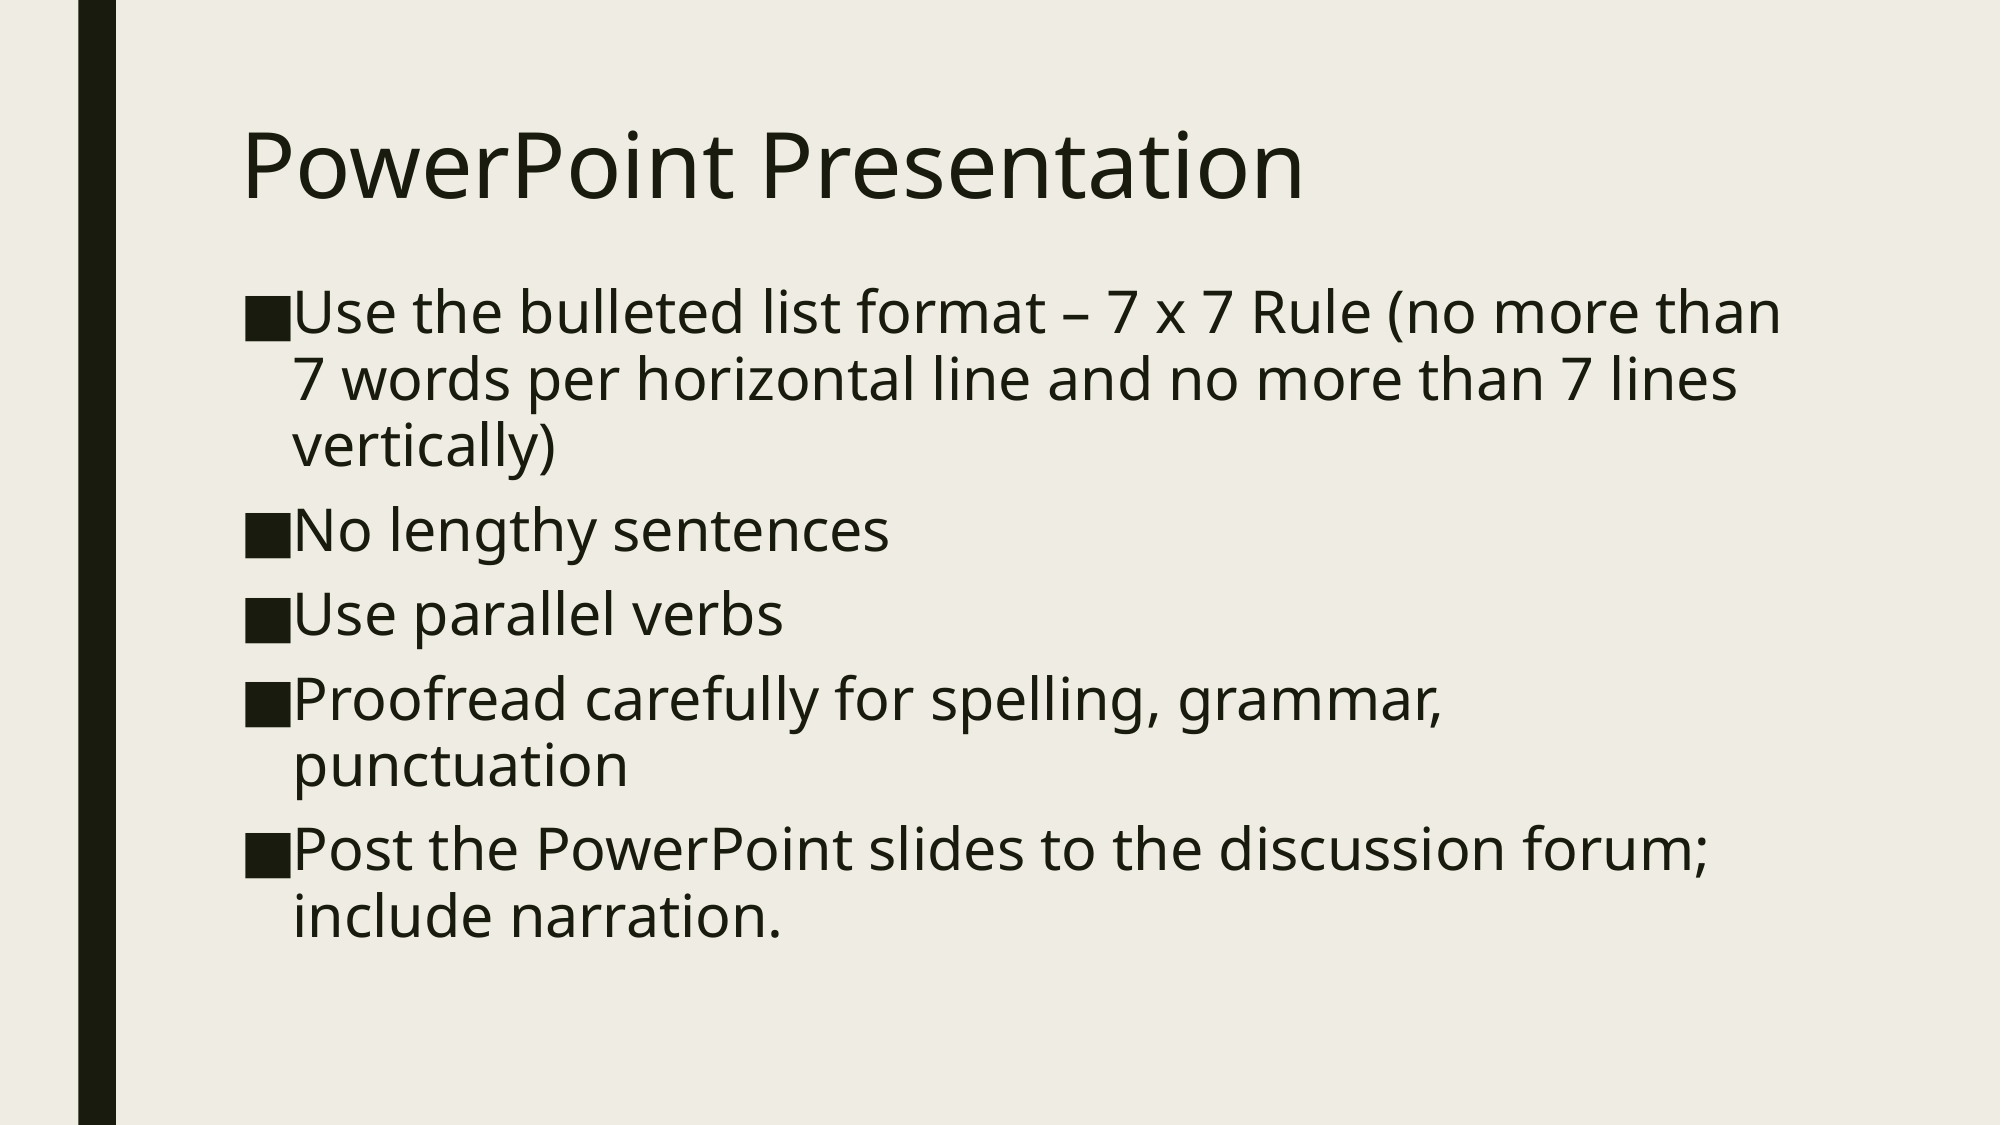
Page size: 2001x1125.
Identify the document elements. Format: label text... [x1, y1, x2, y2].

list Use the bulleted list format – 7 x 7 Rule (no more than 7 words per horizontal line and no more than 7 lines vertically) No lengthy sentences Use parallel verbs Proofread carefully for spelling, grammar, punctuation Post the PowerPoint slides to the discussion forum; include narration. [225, 272, 1800, 963]
title PowerPoint Presentation [225, 112, 1800, 272]
